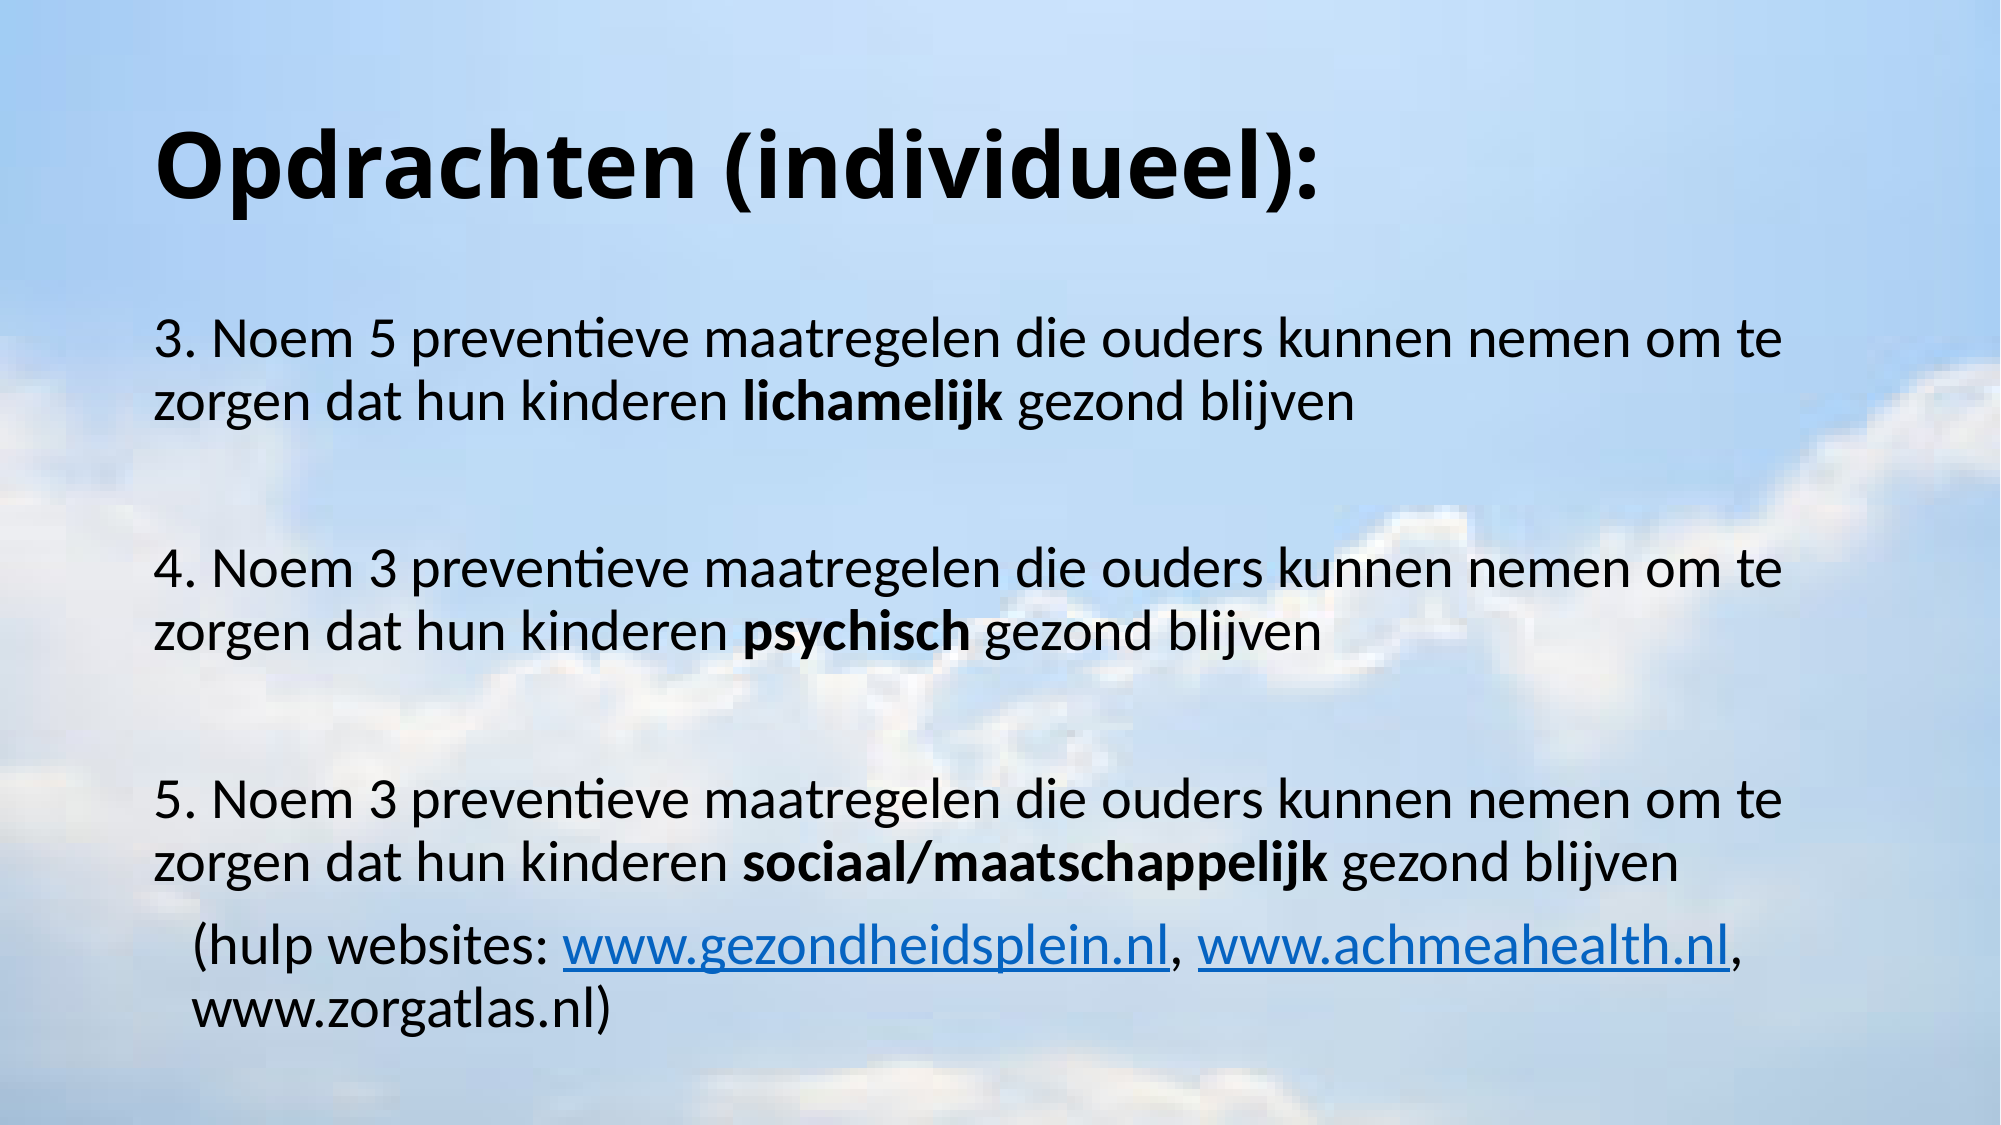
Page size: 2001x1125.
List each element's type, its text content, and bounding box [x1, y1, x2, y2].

title Opdrachten (individueel): [138, 60, 1864, 278]
list 3. Noem 5 preventieve maatregelen die ouders kunnen nemen om te zorgen dat hun kinderen lichamelijk gezond blijven 4. Noem 3 preventieve maatregelen die ouders kunnen nemen om te zorgen dat hun kinderen psychisch gezond blijven 5. Noem 3 preventieve maatregelen die ouders kunnen nemen om te zorgen dat hun kinderen sociaal/maatschappelijk gezond blijven (hulp websites: www.gezondheidsplein.nl, www.achmeahealth.nl, www.zorgatlas.nl) [138, 299, 1864, 1098]
picture [0, 0, 2001, 1125]
